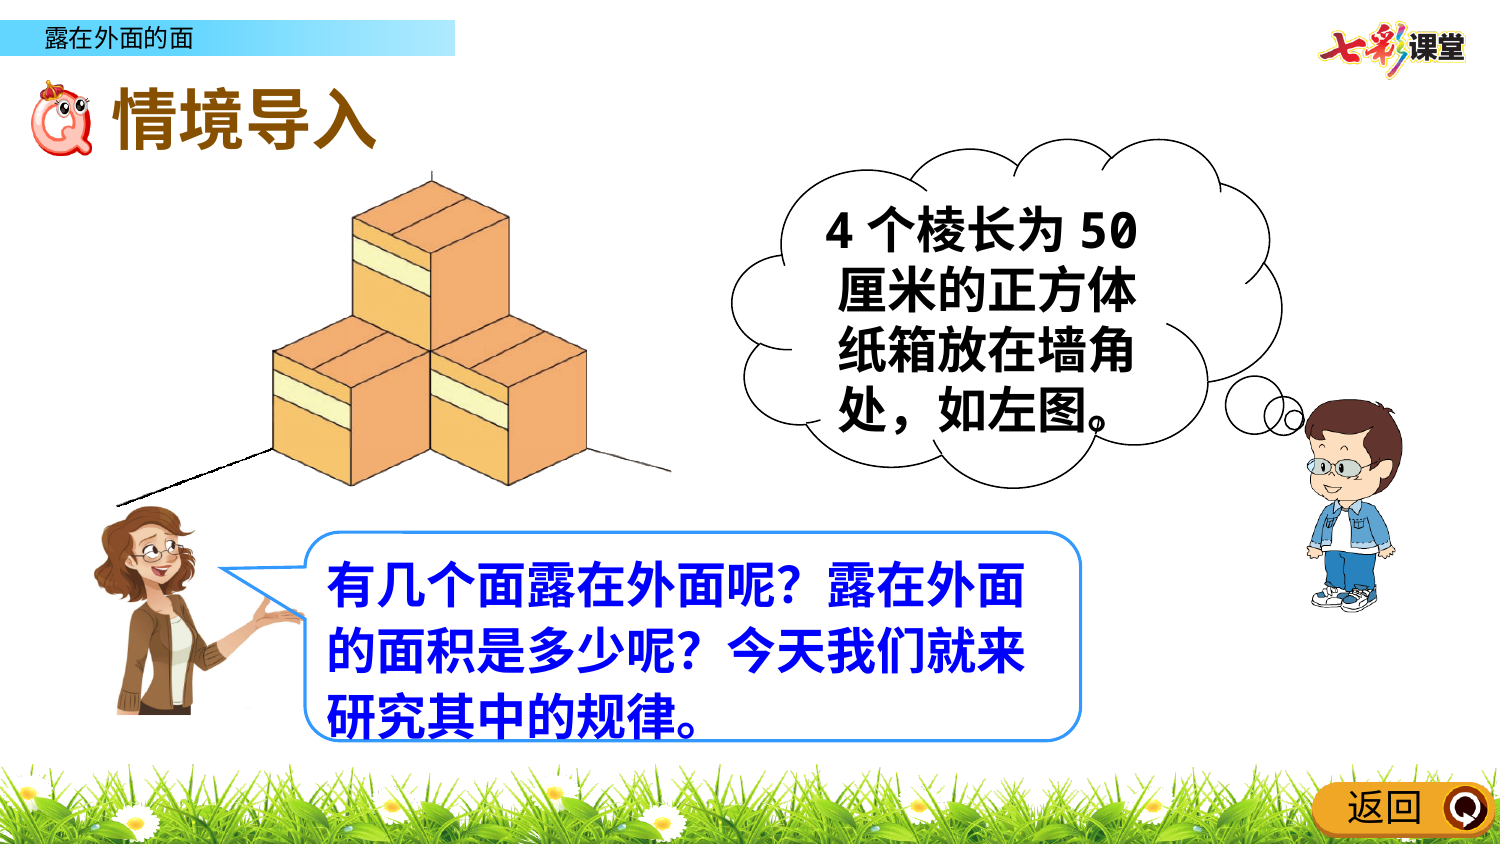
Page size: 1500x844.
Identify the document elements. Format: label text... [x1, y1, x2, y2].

picture [0, 764, 1500, 844]
text_box 有几个面露在外面呢？露在外面的面积是多少呢？今天我们就来研究其中的规律。 [308, 532, 1081, 741]
picture [31, 80, 677, 716]
text_box 情境导入 [100, 72, 404, 153]
picture [1304, 398, 1404, 613]
text_box 4个棱长为50厘米的正方体纸箱放在墙角处，如左图。 [1225, 376, 1299, 436]
text_box 4个棱长为50厘米的正方体纸箱放在墙角处，如左图。 [731, 139, 1282, 489]
picture [1316, 20, 1468, 80]
